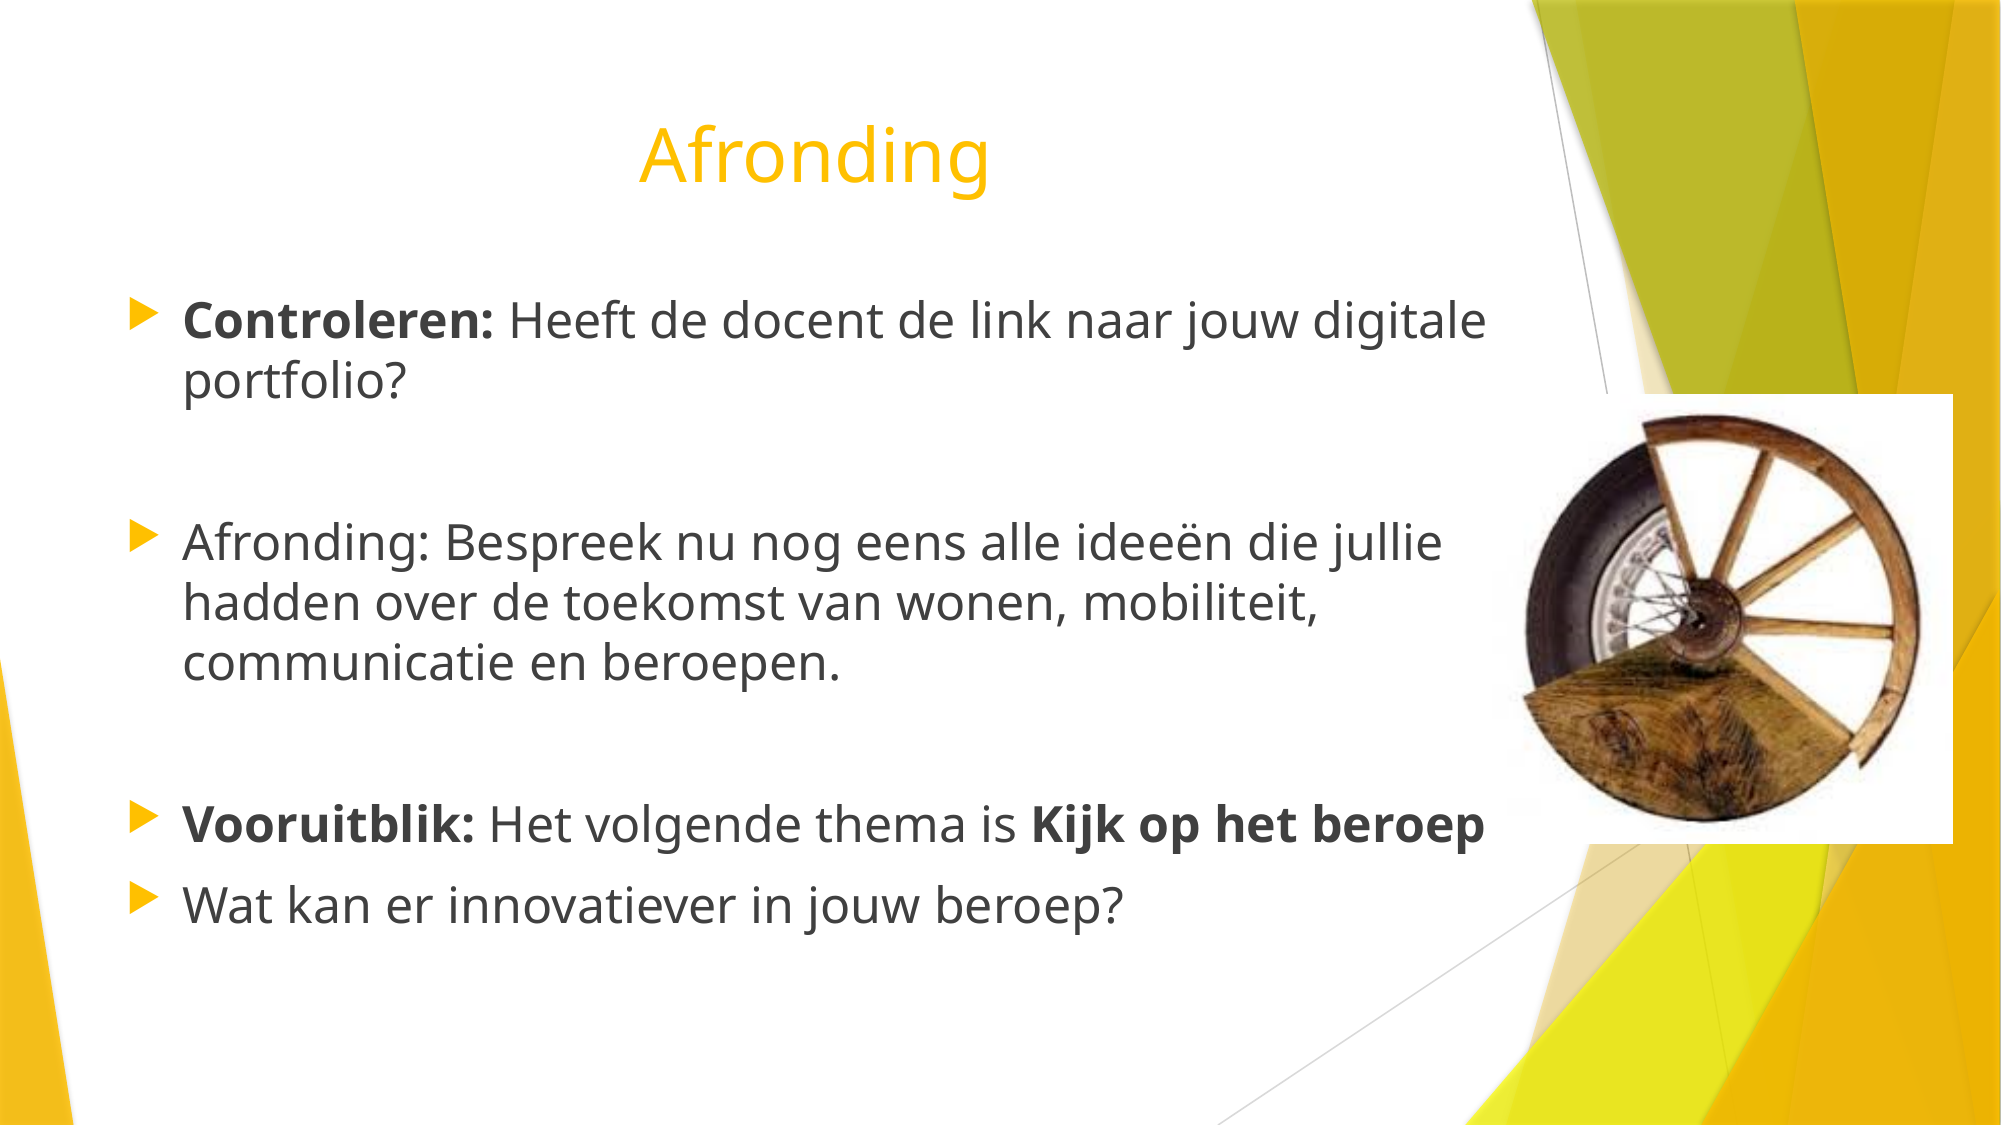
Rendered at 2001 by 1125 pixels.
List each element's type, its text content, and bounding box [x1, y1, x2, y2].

list Controleren: Heeft de docent de link naar jouw digitale portfolio? Afronding: Bespreek nu nog eens alle ideeën die jullie hadden over de toekomst van wonen, mobiliteit, communicatie en beroepen. Vooruitblik: Het volgende thema is Kijk op het beroep Wat kan er innovatiever in jouw beroep? [111, 281, 1522, 992]
title Afronding [111, 99, 1522, 281]
picture [1492, 394, 1953, 845]
